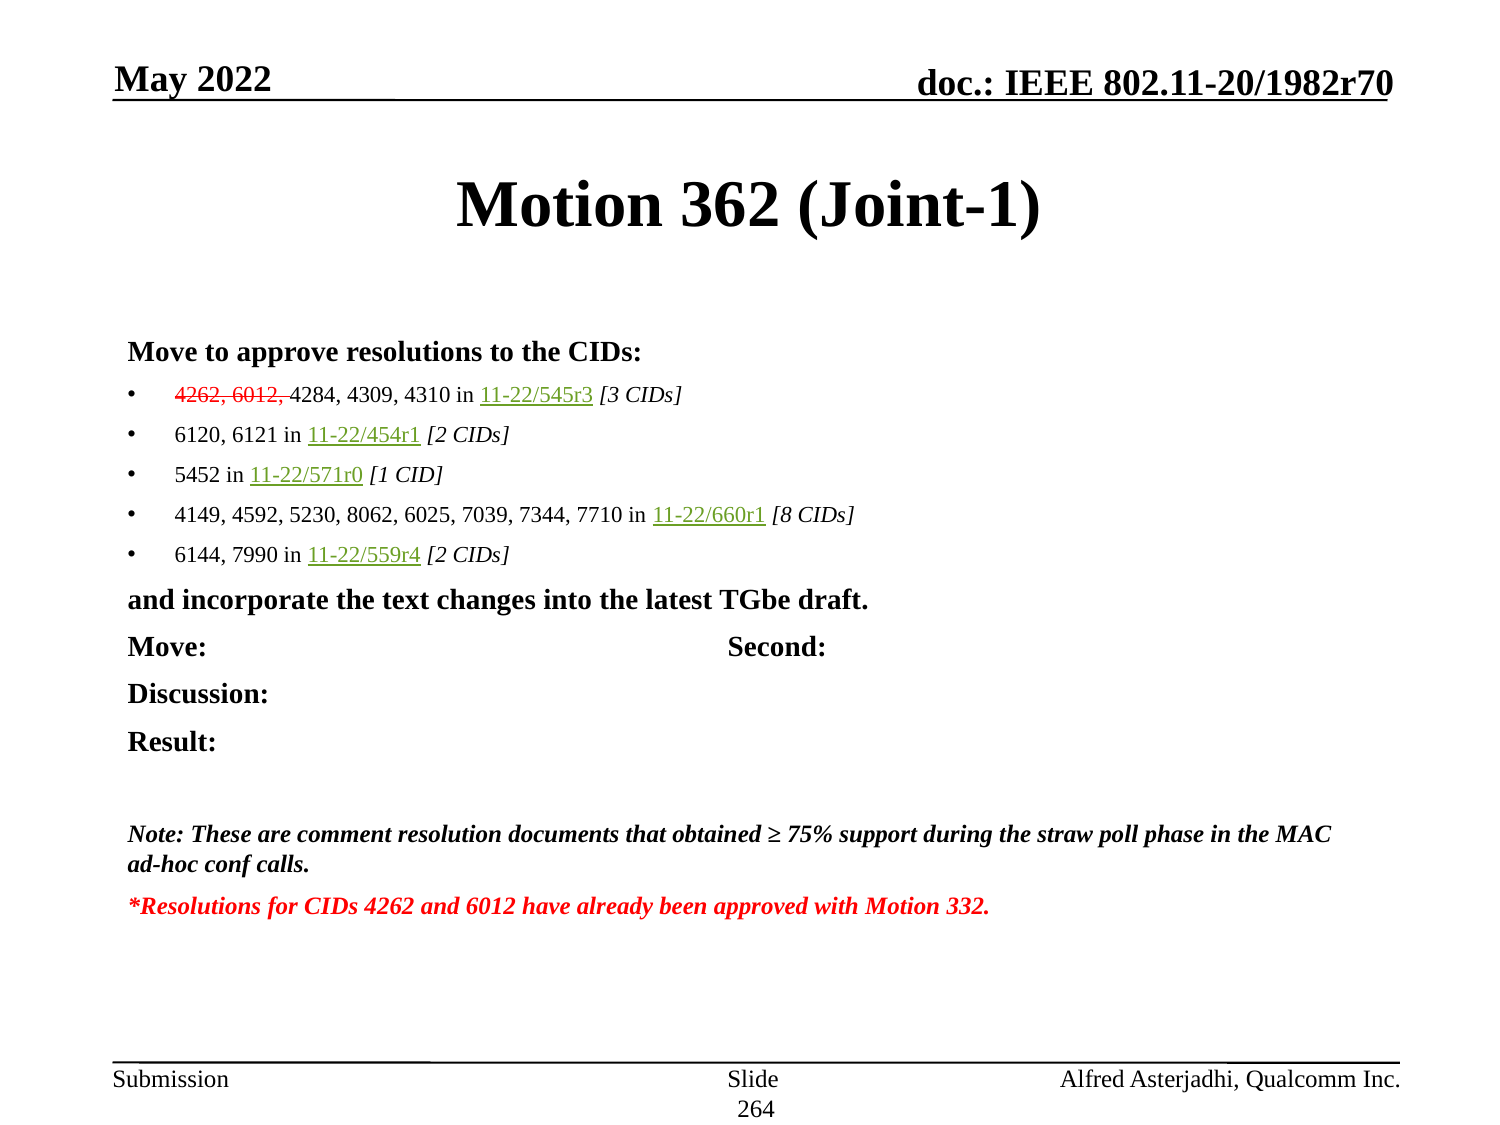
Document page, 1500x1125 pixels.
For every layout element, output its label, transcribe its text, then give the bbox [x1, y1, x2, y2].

footer Alfred Asterjadhi, Qualcomm Inc. [878, 1061, 1402, 1093]
slide_number Slide 264 [712, 1061, 800, 1123]
title Motion 362 (Joint-1) [112, 112, 1388, 288]
list Move to approve resolutions to the CIDs: 4262, 6012, 4284, 4309, 4310 in 11-22/545r3 [3 CIDs] 6120, 6121 in 11-22/454r1 [2 CIDs] 5452 in 11-22/571r0 [1 CID] 4149, 4592, 5230, 8062, 6025, 7039, 7344, 7710 in 11-22/660r1 [8 CIDs] 6144, 7990 in 11-22/559r4 [2 CIDs] and incorporate the text changes into the latest TGbe draft. Move: Second: Discussion: Result: Note: These are comment resolution documents that obtained ≥ 75% support during the straw poll phase in the MAC ad-hoc conf calls. *Resolutions for CIDs 4262 and 6012 have already been approved with Motion 332. [112, 324, 1388, 1063]
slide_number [114, 54, 423, 100]
